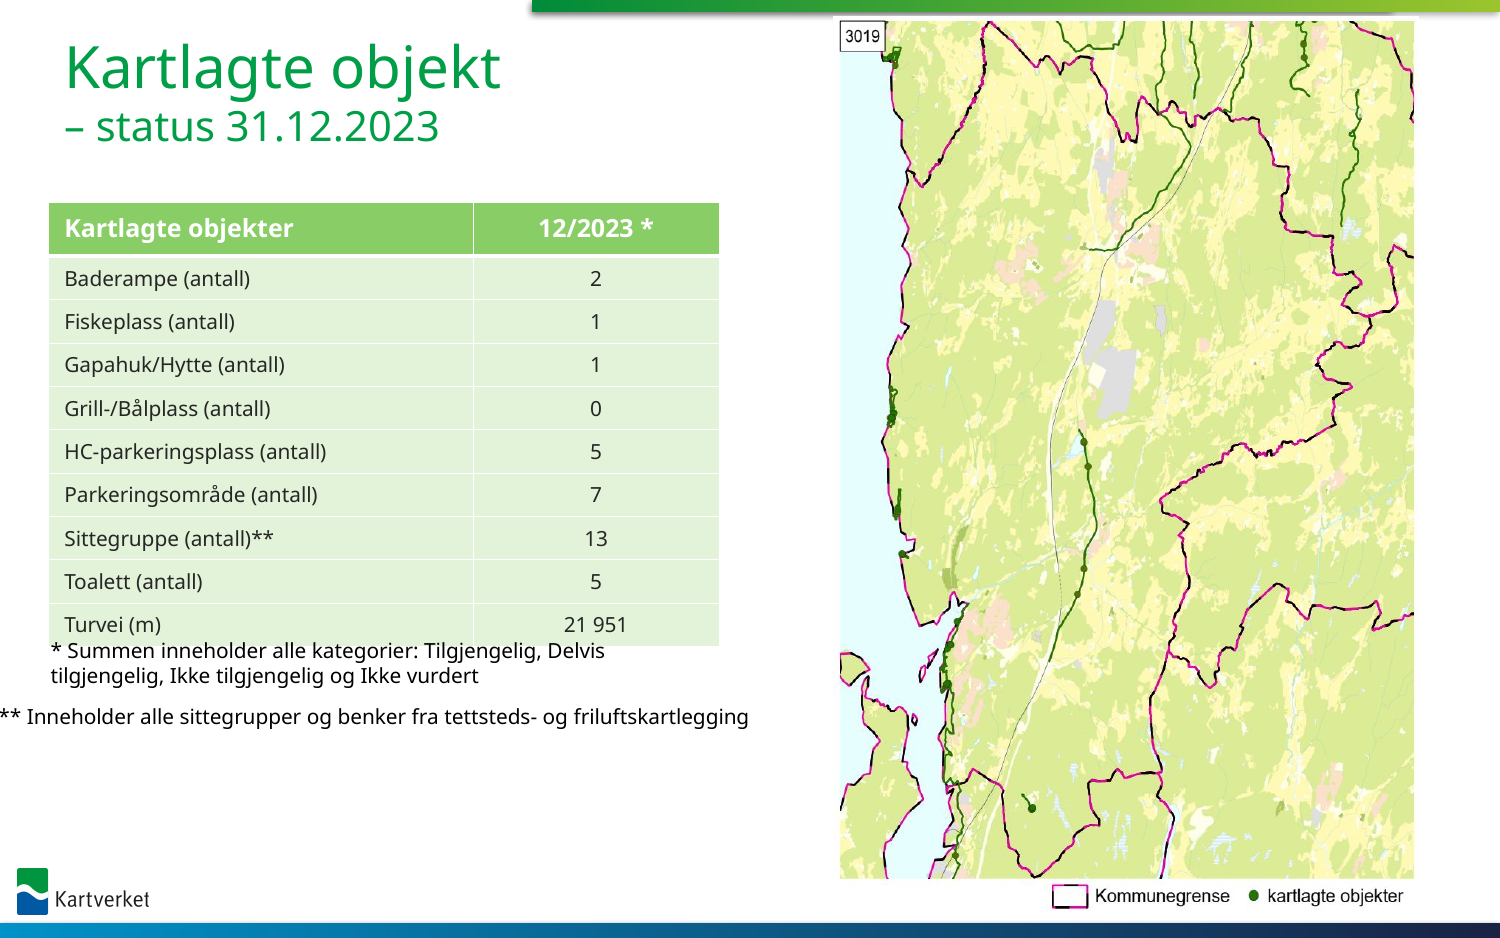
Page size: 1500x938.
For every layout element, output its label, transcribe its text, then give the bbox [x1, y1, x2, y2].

text_box * Summen inneholder alle kategorier: Tilgjengelig, Delvis tilgjengelig, Ikke tilgjengelig og Ikke vurdert [35, 630, 721, 696]
text_box Kartlagte objekt – status 31.12.2023 [49, 26, 828, 158]
table_cell 1 [474, 344, 719, 386]
table_cell 21 951 [474, 604, 719, 630]
table_cell 2 [474, 258, 719, 299]
table_cell Toalett (antall) [49, 560, 473, 603]
table_cell 7 [474, 474, 719, 516]
table_cell Baderampe (antall) [49, 258, 473, 299]
table_cell Gapahuk/Hytte (antall) [49, 344, 473, 386]
table_cell Sittegruppe (antall)** [49, 517, 473, 559]
table_cell Fiskeplass (antall) [49, 300, 473, 343]
text_box ** Inneholder alle sittegrupper og benker fra tettsteds- og friluftskartlegging [0, 696, 765, 736]
table_cell Turvei (m) [49, 604, 473, 630]
table_cell 5 [474, 560, 719, 603]
table_header 12/2023 * [474, 203, 719, 254]
table_cell 5 [474, 430, 719, 473]
table_cell 13 [474, 517, 719, 559]
table_cell Parkeringsområde (antall) [49, 474, 473, 516]
table_cell 0 [474, 387, 719, 429]
picture [833, 16, 1419, 913]
table_header Kartlagte objekter [49, 203, 473, 254]
table_cell 1 [474, 300, 719, 343]
table_cell HC-parkeringsplass (antall) [49, 430, 473, 473]
table_cell Grill-/Bålplass (antall) [49, 387, 473, 429]
text_box Kartlagte objekt – status 31.12.2023 [1424, 26, 1431, 158]
